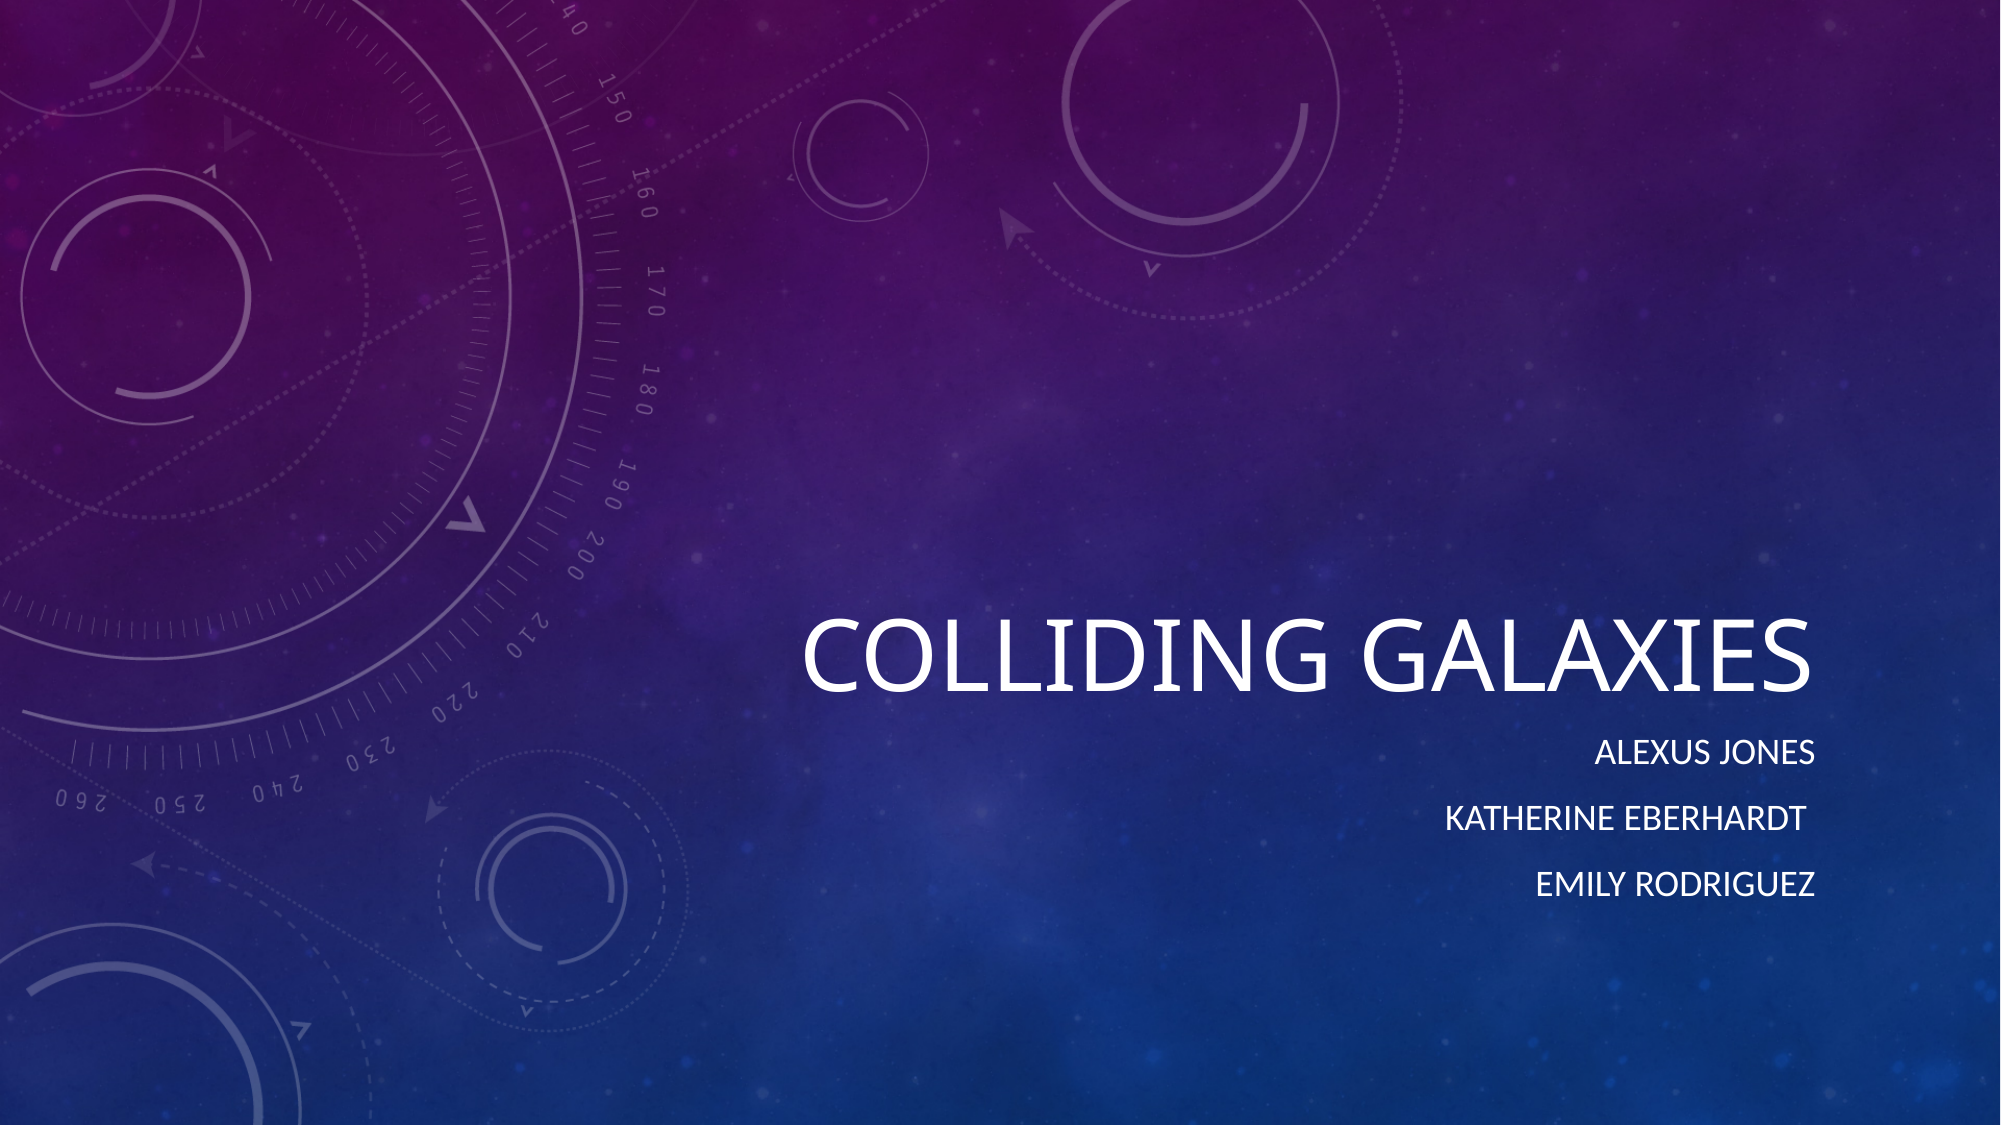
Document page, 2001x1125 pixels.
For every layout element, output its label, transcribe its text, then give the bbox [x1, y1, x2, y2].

picture [0, 0, 2001, 1125]
subtitle Alexus Jones Katherine Eberhardt Emily Rodriguez [650, 719, 1831, 950]
title Colliding Galaxies [650, 322, 1831, 719]
